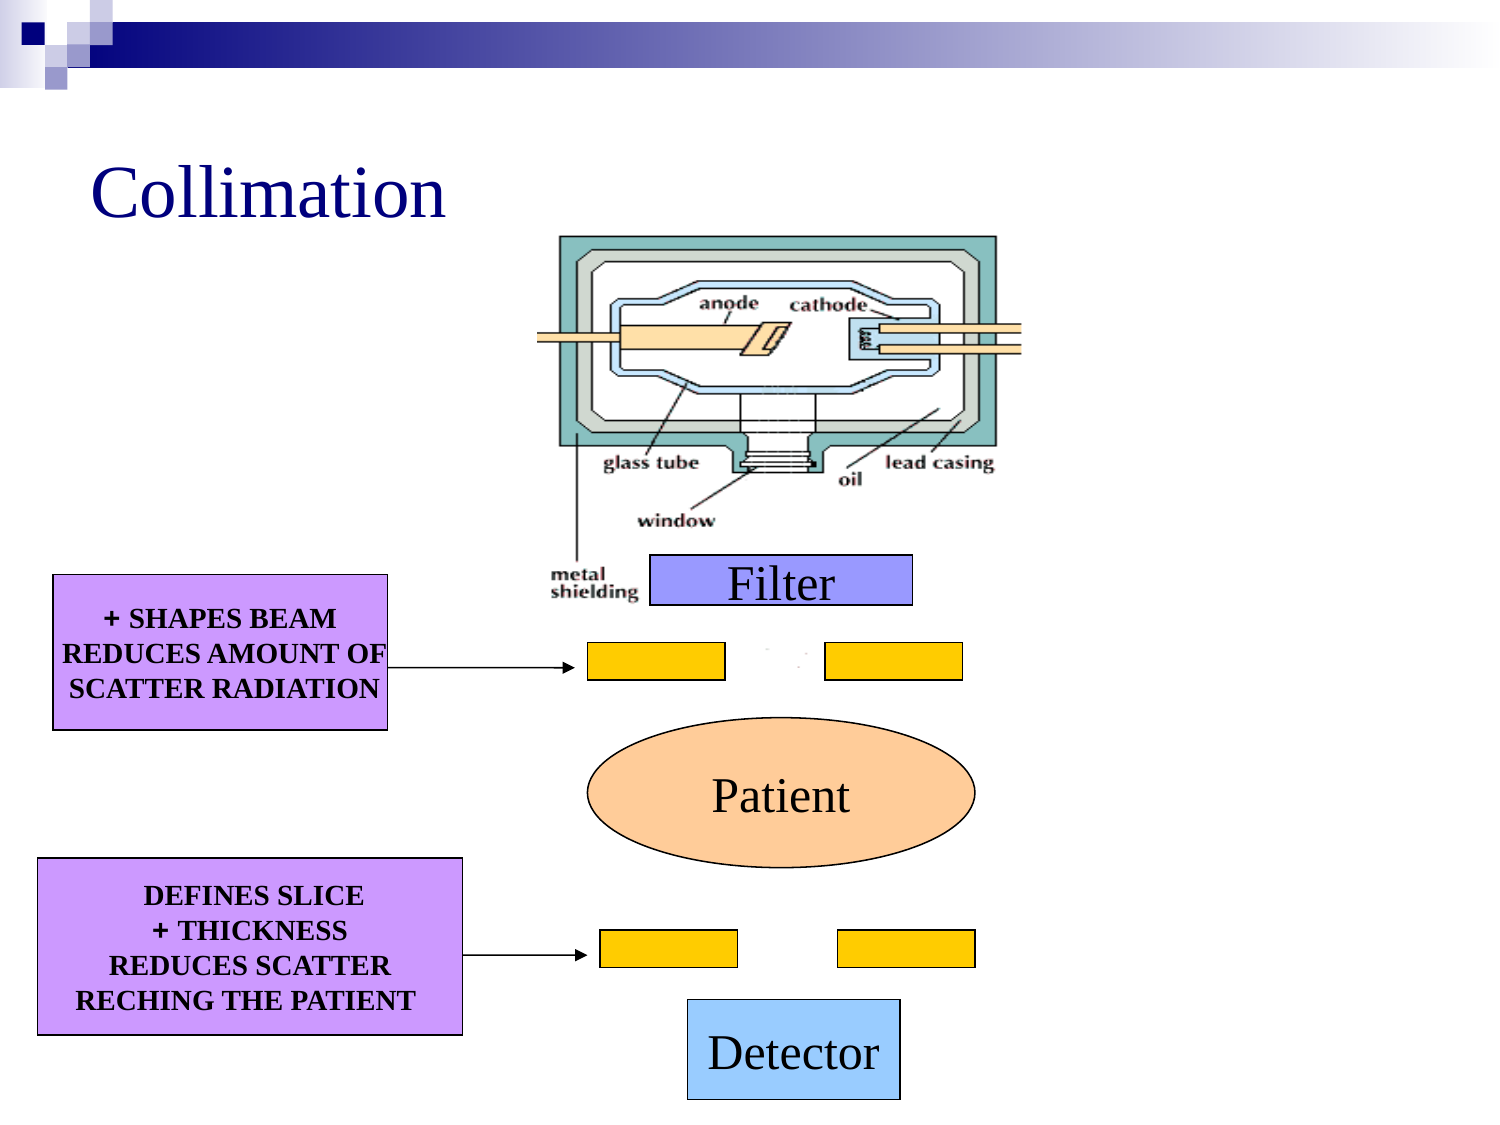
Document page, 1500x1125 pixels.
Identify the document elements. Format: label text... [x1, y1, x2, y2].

text_box DEFINES SLICE THICKNESS + REDUCES SCATTER RECHING THE PATIENT [37, 857, 463, 1035]
text_box [587, 676, 725, 681]
title Collimation [74, 74, 1426, 301]
text_box SHAPES BEAM + REDUCES AMOUNT OF SCATTER RADIATION [53, 574, 388, 731]
text_box Patient [587, 717, 975, 868]
text_box [462, 949, 588, 962]
text_box Detector [687, 999, 900, 1100]
text_box [599, 930, 738, 968]
text_box [837, 930, 975, 968]
text_box [824, 676, 963, 681]
picture [537, 229, 1033, 668]
